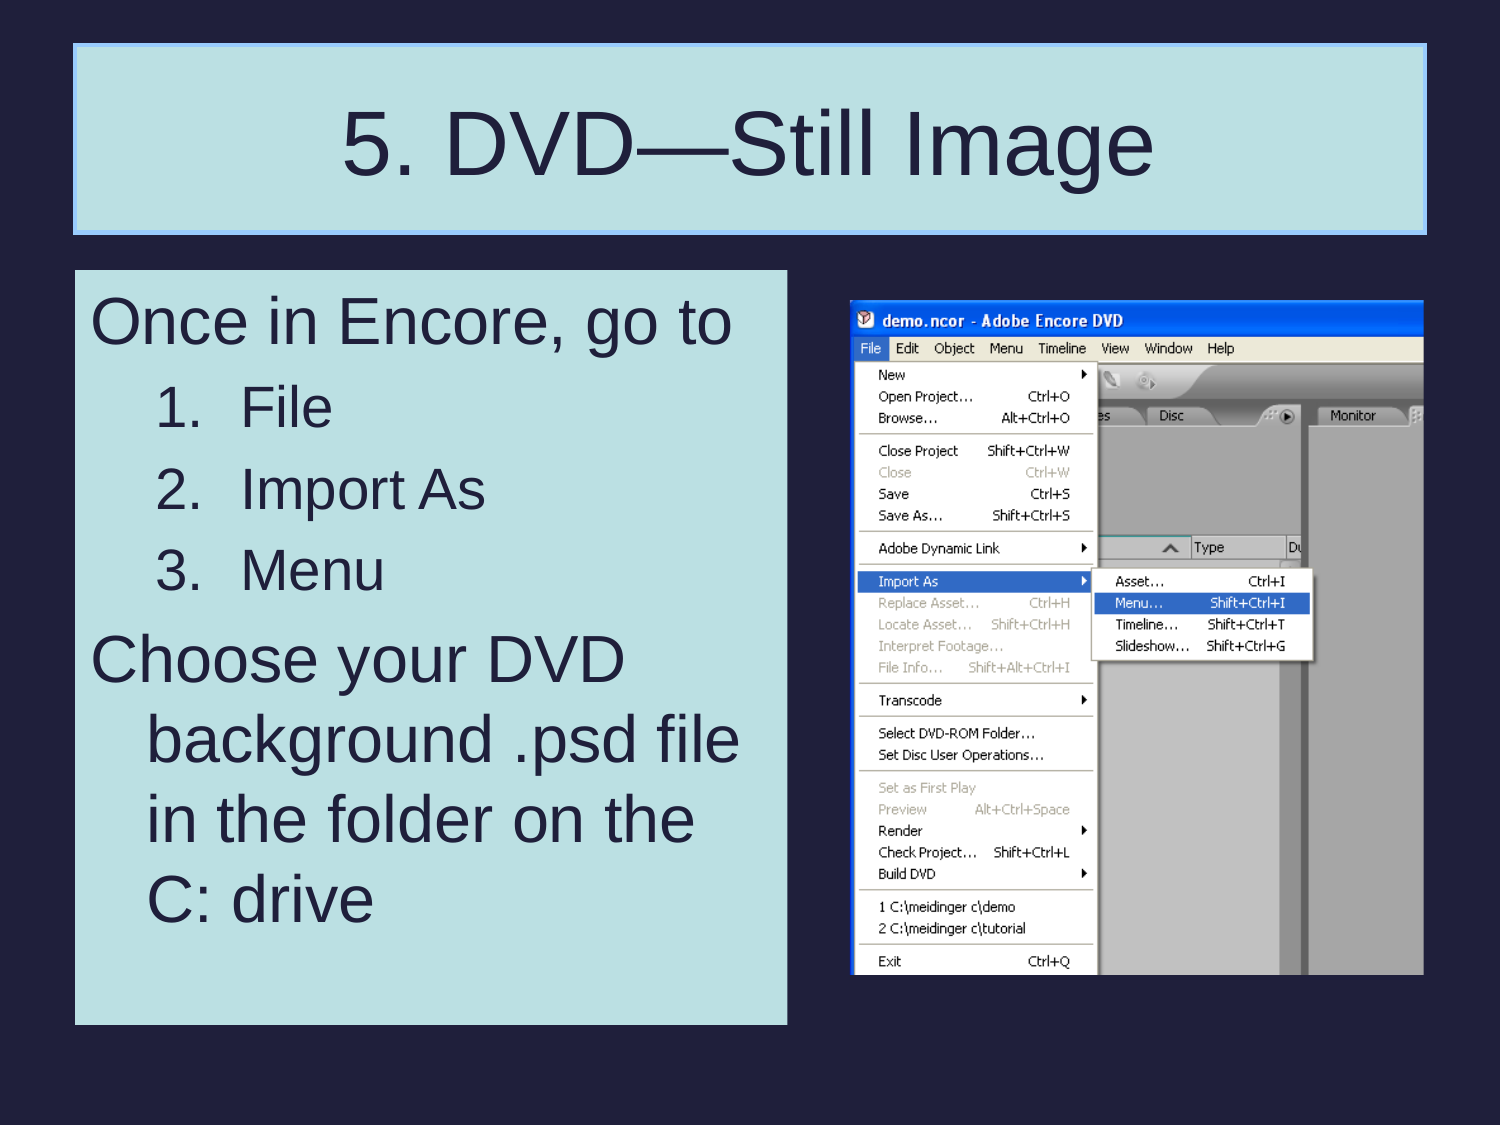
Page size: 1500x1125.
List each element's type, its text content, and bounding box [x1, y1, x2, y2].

list Once in Encore, go to File Import As Menu Choose your DVD background .psd file in the folder on the C: drive [74, 269, 788, 1026]
picture [849, 299, 1424, 976]
title 5. DVD—Still Image [74, 44, 1426, 233]
